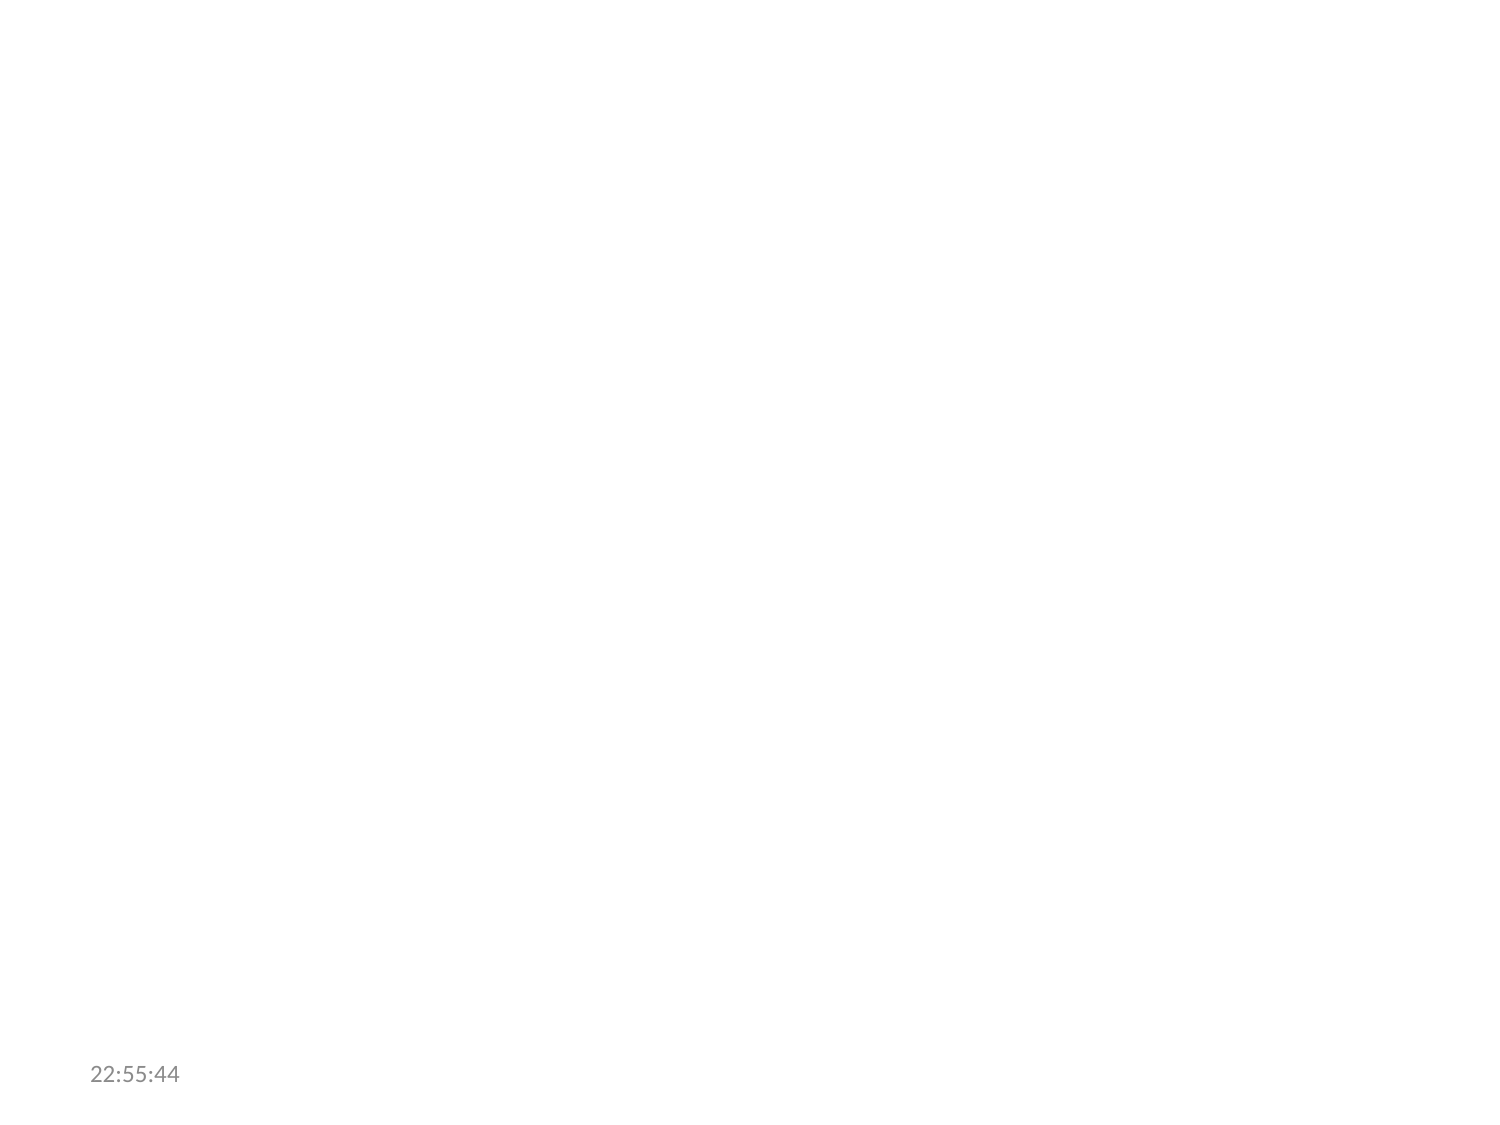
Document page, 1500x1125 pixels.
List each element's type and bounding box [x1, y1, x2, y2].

slide_number [75, 1042, 425, 1103]
